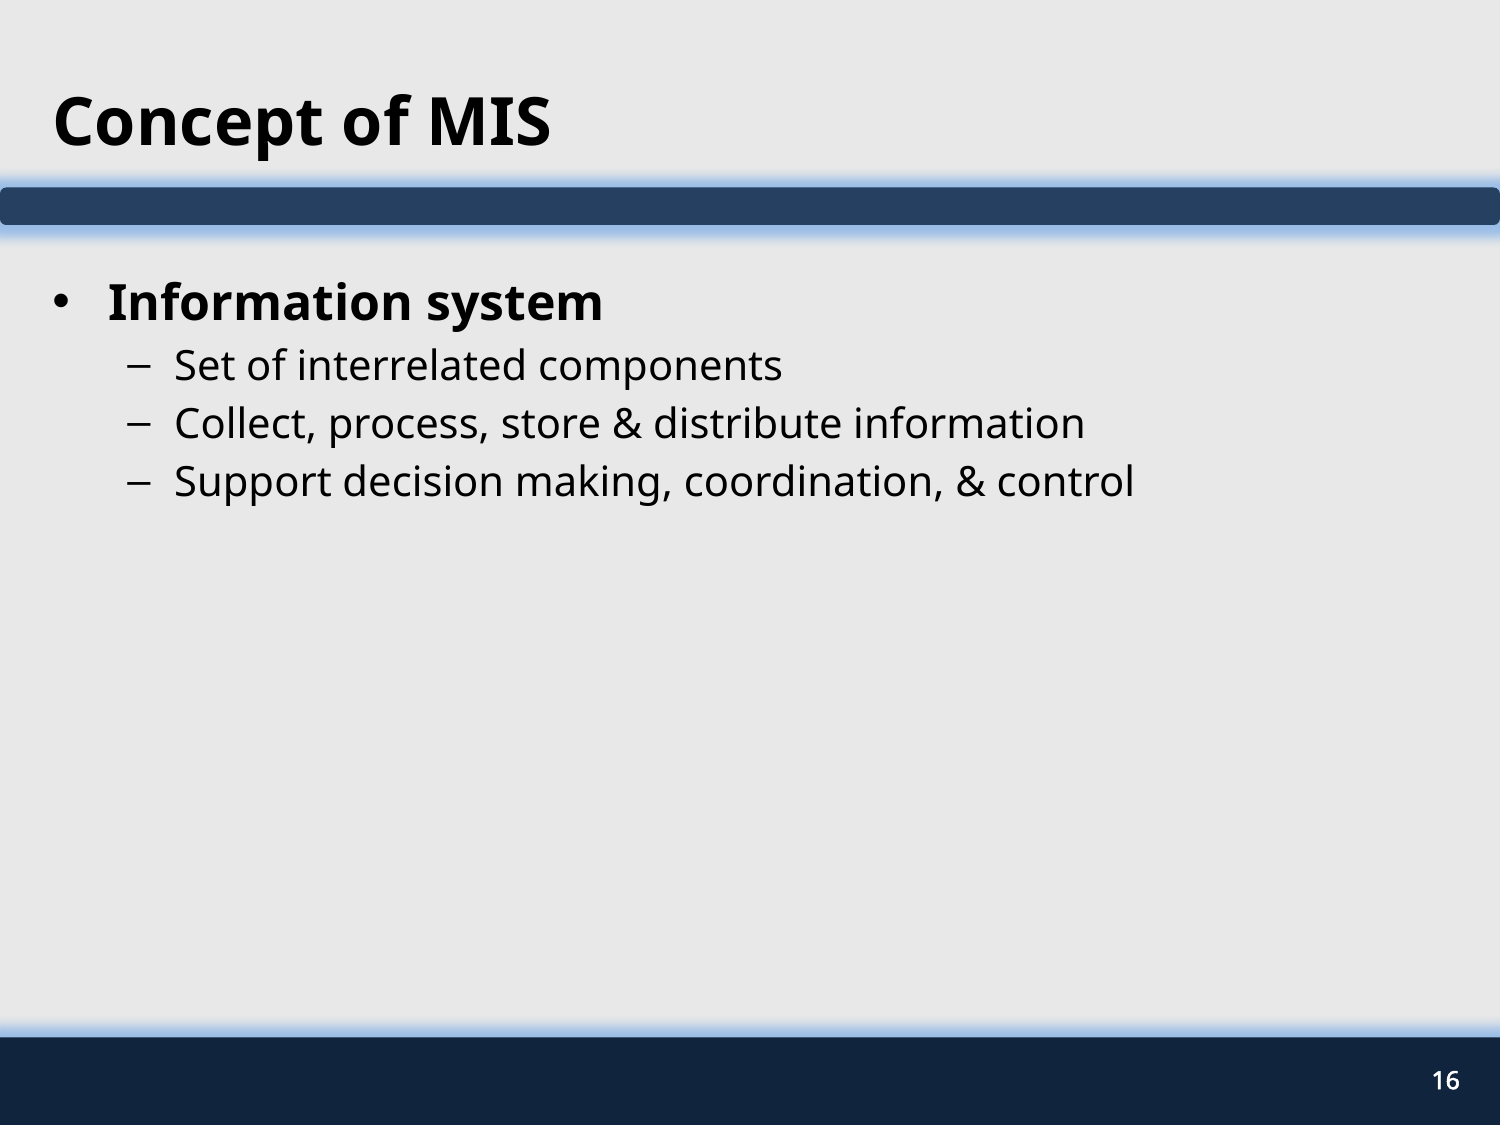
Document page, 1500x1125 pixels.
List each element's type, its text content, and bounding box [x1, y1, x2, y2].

slide_number 16 [1412, 1050, 1475, 1113]
list Information system Set of interrelated components Collect, process, store & distribute information Support decision making, coordination, & control [37, 262, 1475, 1013]
title Concept of MIS [37, 62, 1338, 176]
